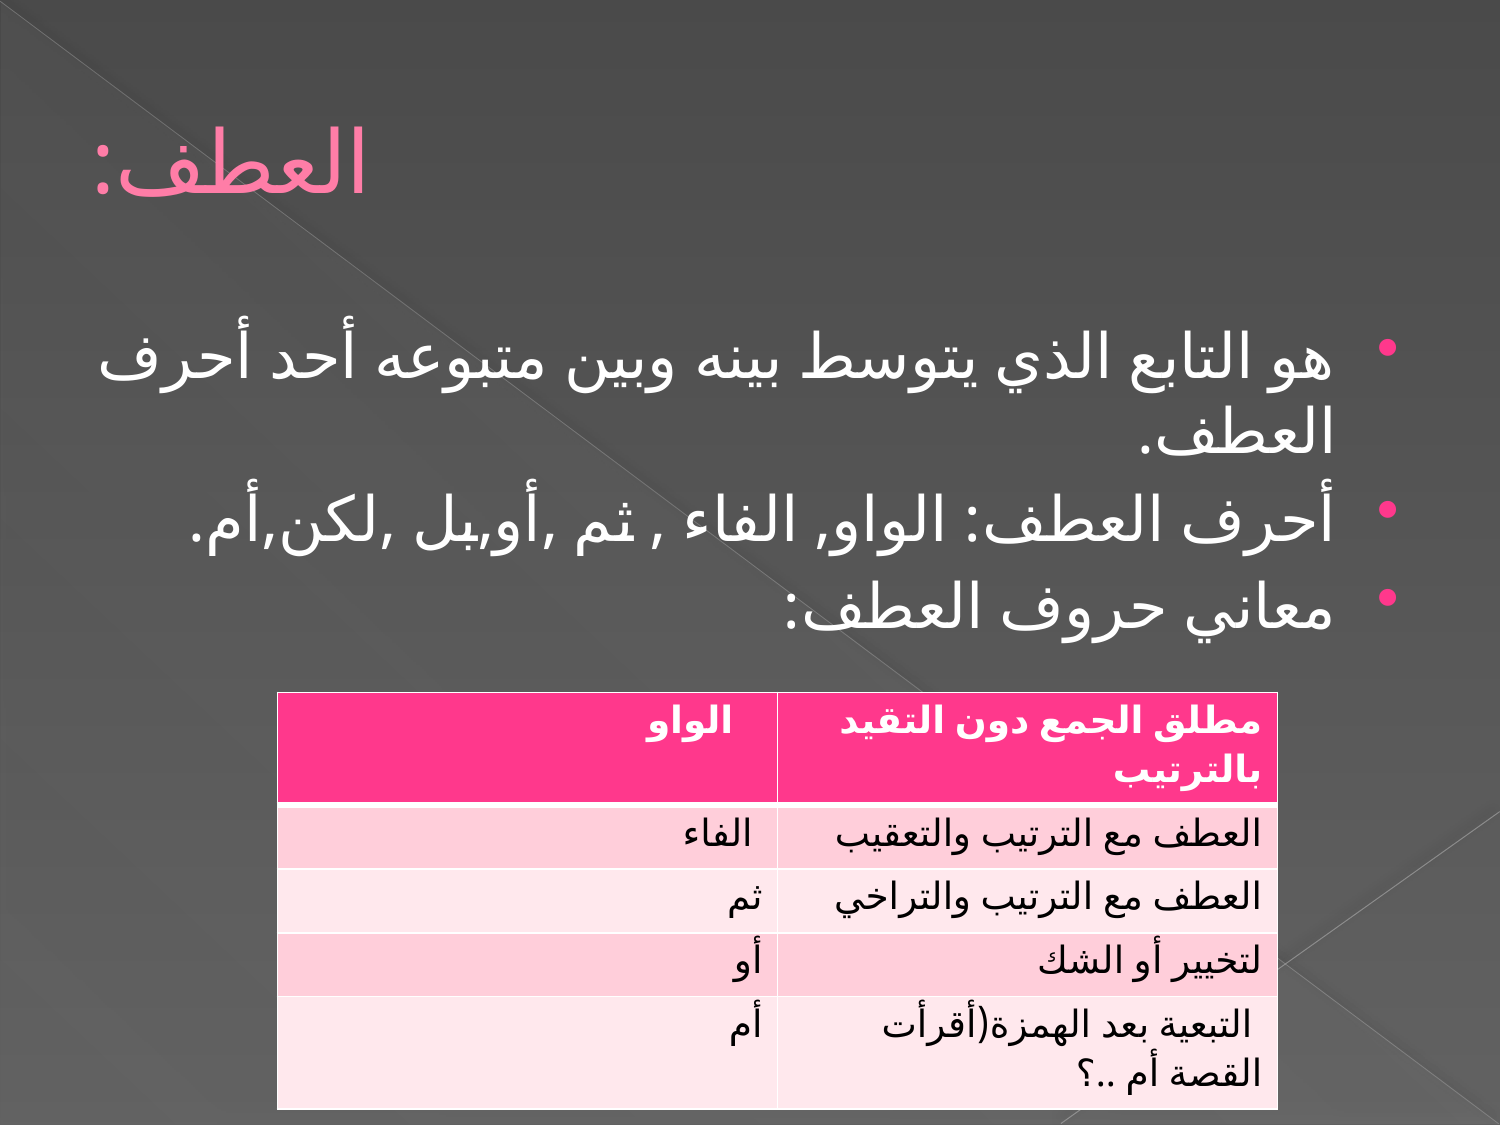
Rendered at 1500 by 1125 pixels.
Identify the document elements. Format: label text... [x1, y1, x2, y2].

table_cell العطف مع الترتيب والتراخي [778, 870, 1277, 932]
list هو التابع الذي يتوسط بينه وبين متبوعه أحد أحرف العطف. أحرف العطف: الواو, الفاء , ثم ,أو,بل ,لكن,أم. معاني حروف العطف: [75, 308, 1425, 1059]
table_cell أم [278, 997, 777, 1108]
table_cell لتخيير أو الشك [778, 934, 1277, 996]
title العطف: [75, 43, 1425, 274]
table_cell الفاء [278, 808, 777, 868]
table_cell التبعية بعد الهمزة(أقرأت القصة أم ..؟ [778, 997, 1277, 1108]
table_header مطلق الجمع دون التقيد بالترتيب [778, 693, 1277, 802]
table_cell أو [278, 934, 777, 996]
table_header الواو [278, 693, 777, 802]
table_cell العطف مع الترتيب والتعقيب [778, 808, 1277, 868]
table_cell ثم [278, 870, 777, 932]
